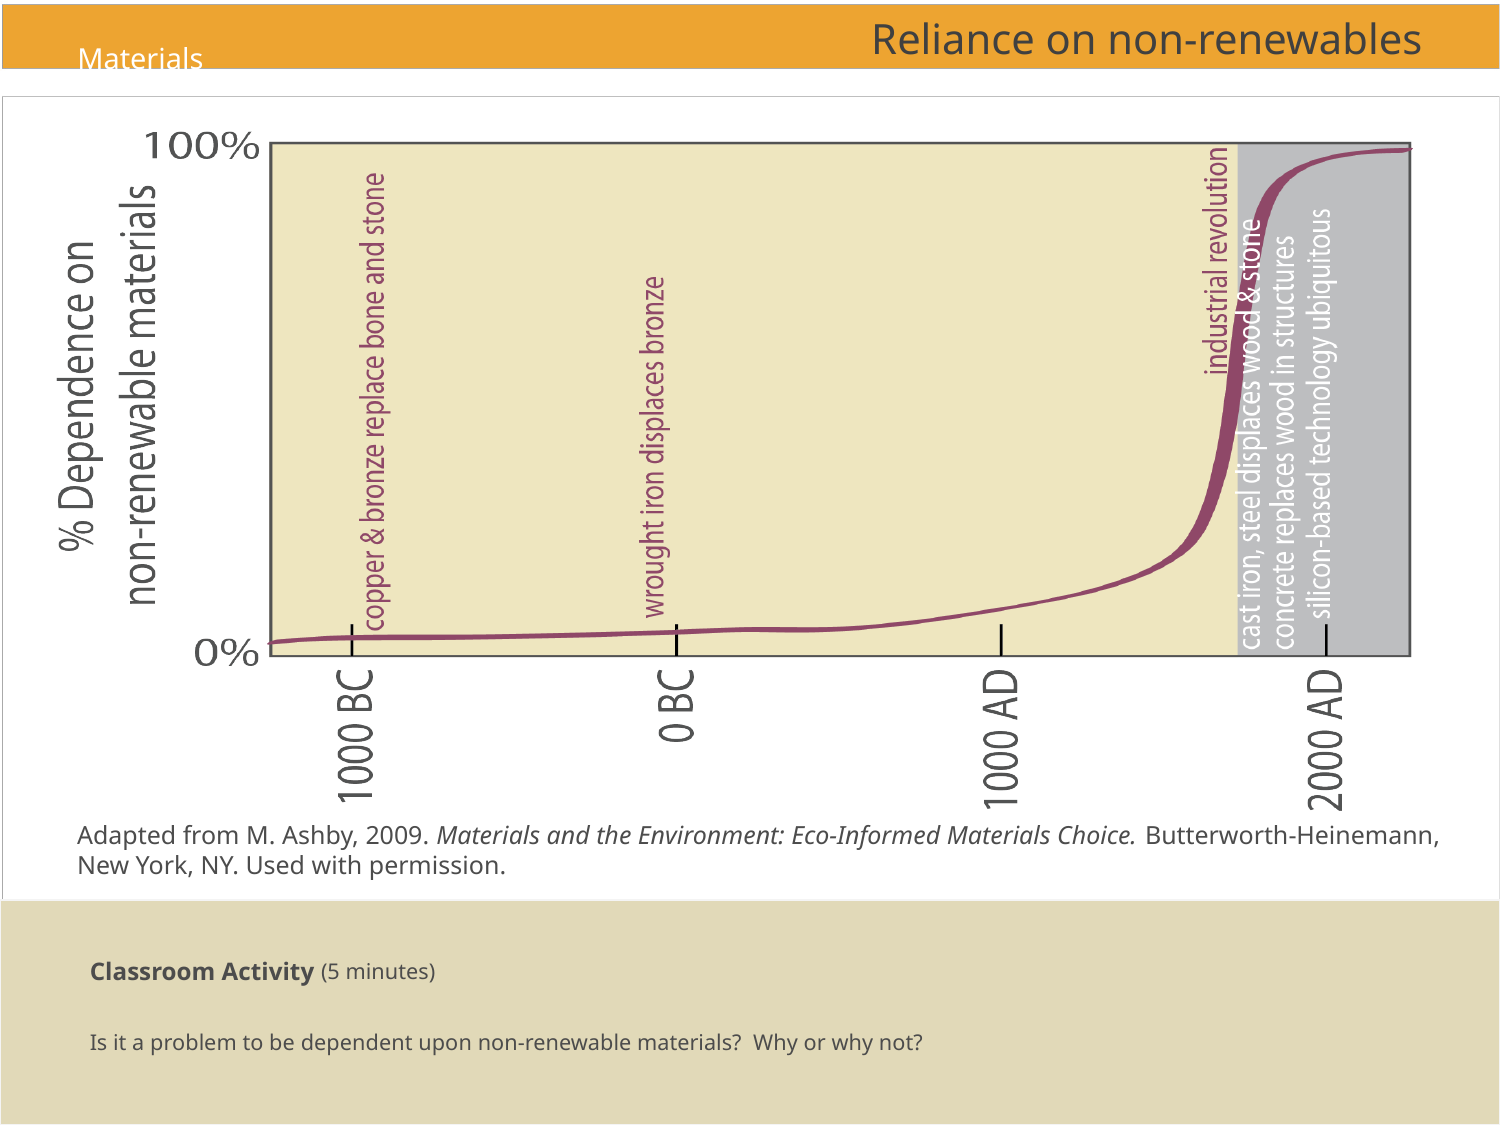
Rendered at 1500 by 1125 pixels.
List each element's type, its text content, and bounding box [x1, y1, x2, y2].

picture [0, 0, 1500, 899]
title Reliance on non-renewables [587, 12, 1438, 63]
text_box [0, 899, 1500, 1125]
text_box Classroom Activity (5 minutes) Is it a problem to be dependent upon non-renewable materials? Why or why not? [75, 920, 1450, 1063]
text_box Adapted from M. Ashby, 2009. Materials and the Environment: Eco-Informed Materials Choice. Butterworth-Heinemann, New York, NY. Used with permission. [62, 812, 1475, 888]
